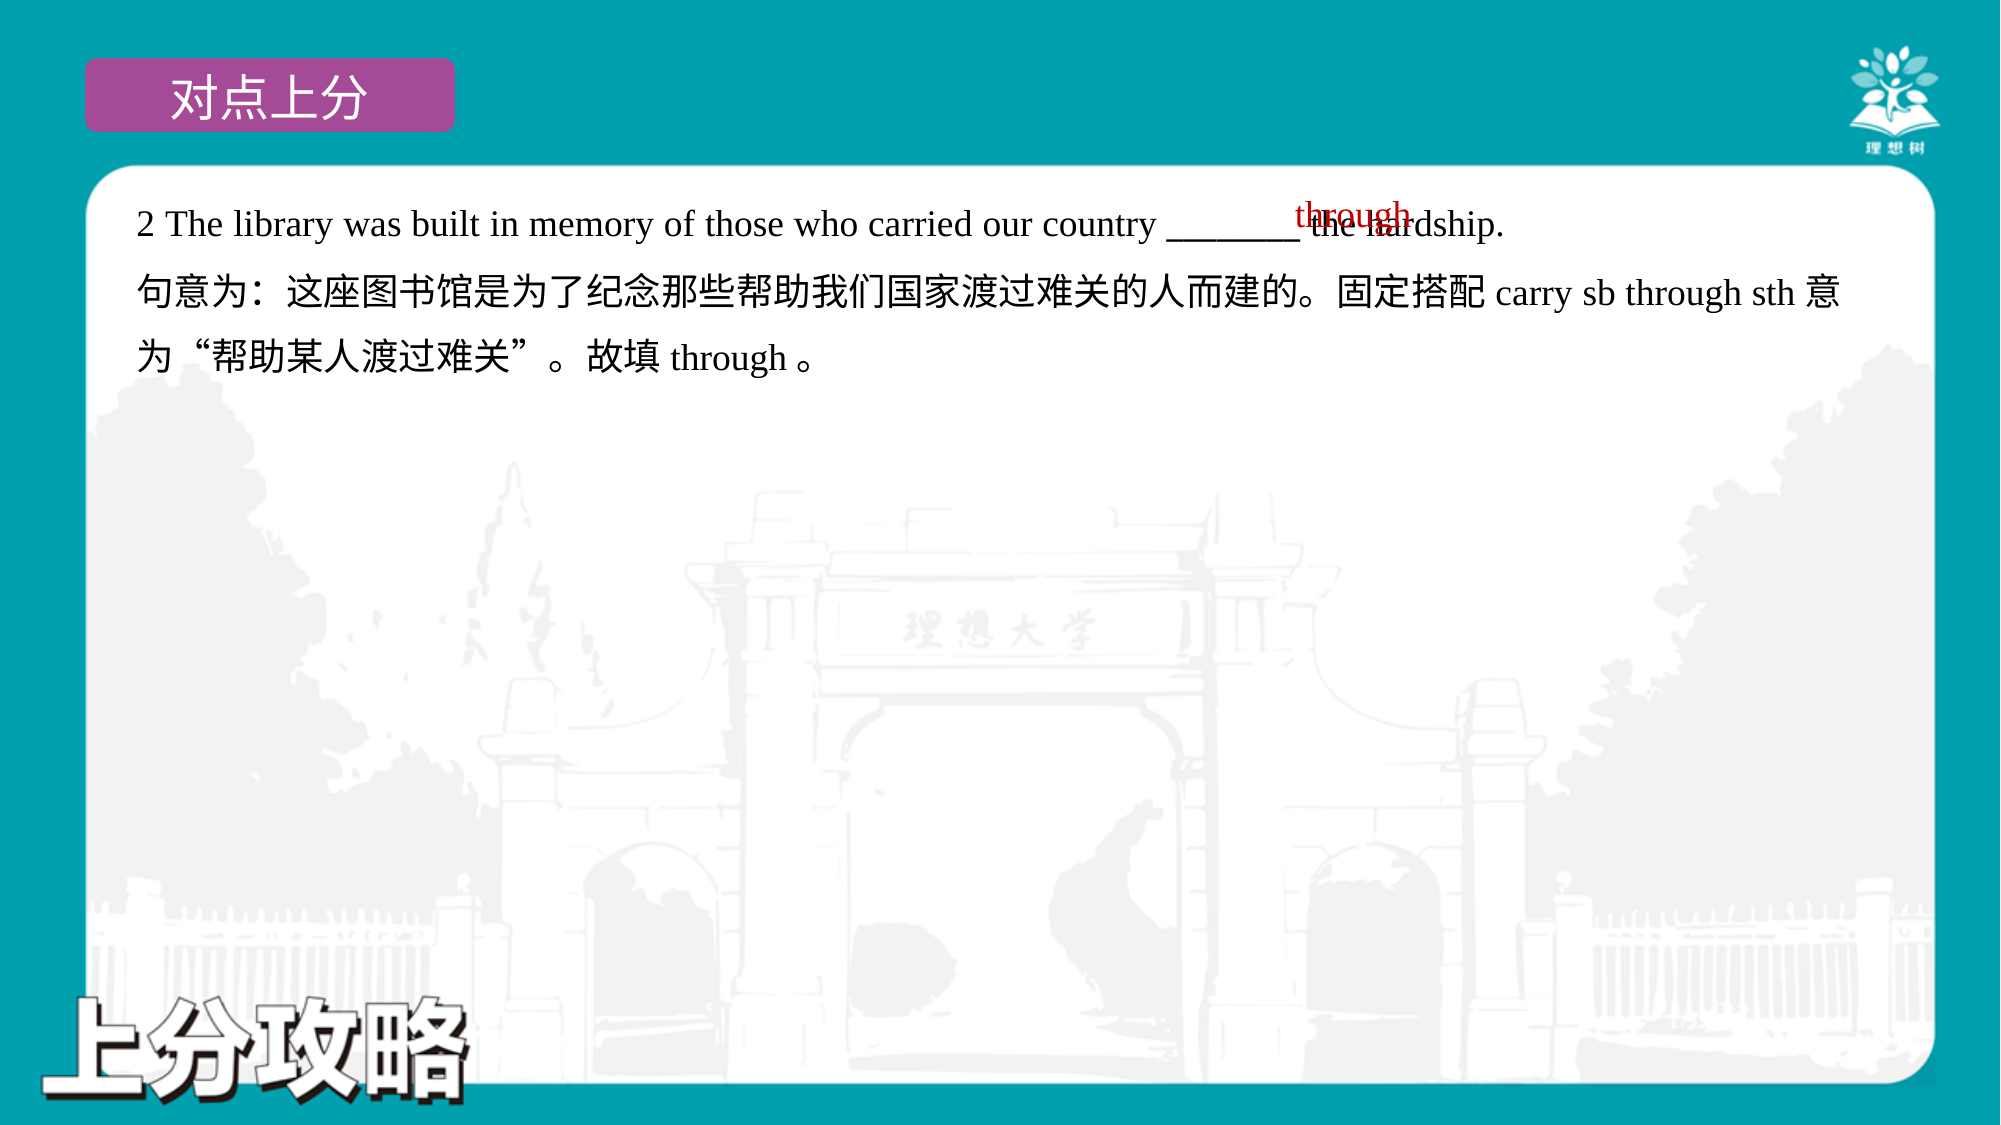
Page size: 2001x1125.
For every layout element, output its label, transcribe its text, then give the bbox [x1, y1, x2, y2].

picture [0, 0, 2000, 1125]
text_box through [1281, 168, 1426, 228]
text_box 句意为：这座图书馆是为了纪念那些帮助我们国家渡过难关的人而建的。固定搭配carry sb through sth意 为“帮助某人渡过难关”。故填through。 [136, 244, 1865, 372]
text_box 2 The library was built in memory of those who carried our country ________ the hardship. [136, 176, 1865, 237]
